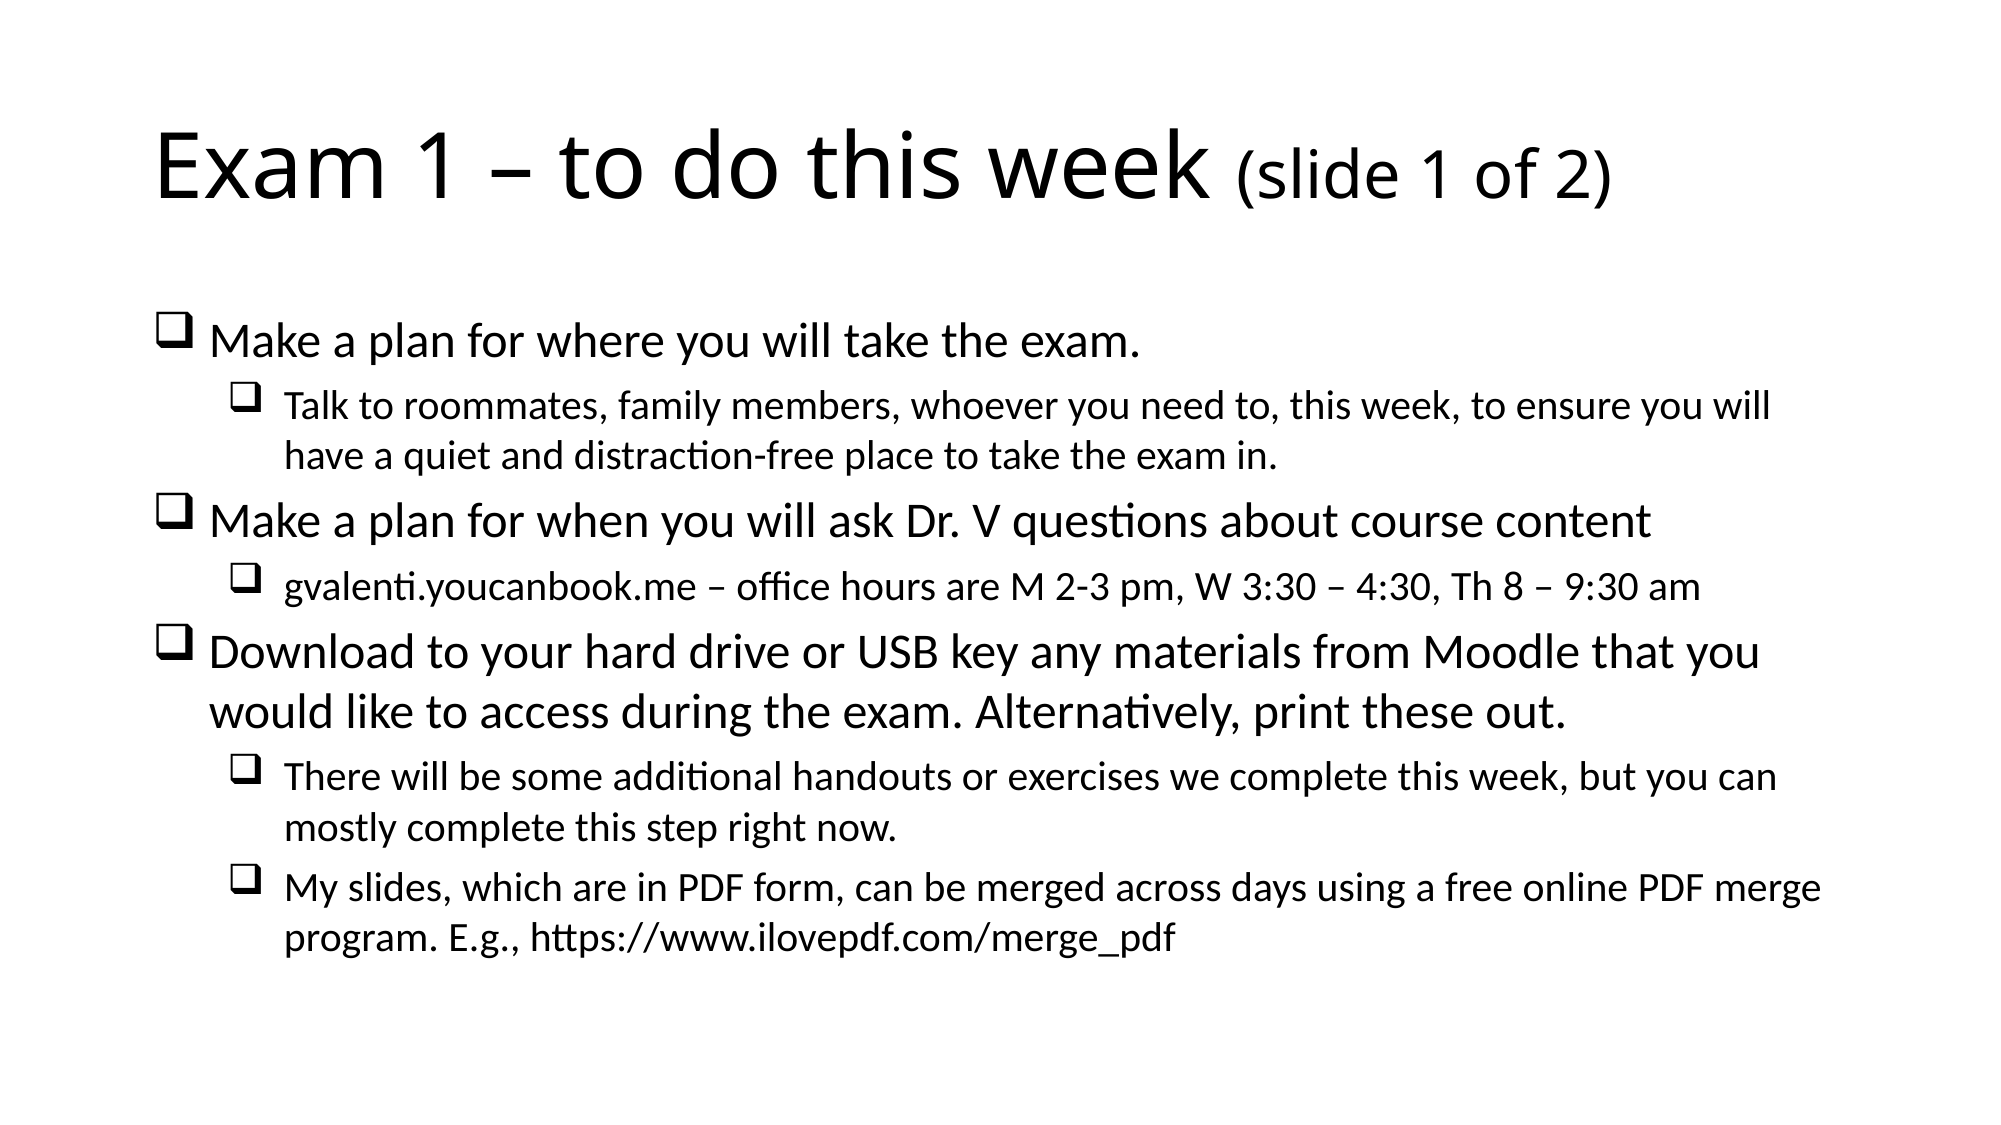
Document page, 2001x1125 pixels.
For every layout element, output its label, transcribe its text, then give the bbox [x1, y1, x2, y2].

title Exam 1 – to do this week (slide 1 of 2) [137, 59, 1863, 278]
list Make a plan for where you will take the exam. Talk to roommates, family members, whoever you need to, this week, to ensure you will have a quiet and distraction-free place to take the exam in. Make a plan for when you will ask Dr. V questions about course content gvalenti.youcanbook.me – office hours are M 2-3 pm, W 3:30 – 4:30, Th 8 – 9:30 am Download to your hard drive or USB key any materials from Moodle that you would like to access during the exam. Alternatively, print these out. There will be some additional handouts or exercises we complete this week, but you can mostly complete this step right now. My slides, which are in PDF form, can be merged across days using a free online PDF merge program. E.g., https://www.ilovepdf.com/merge_pdf [137, 299, 1863, 1014]
